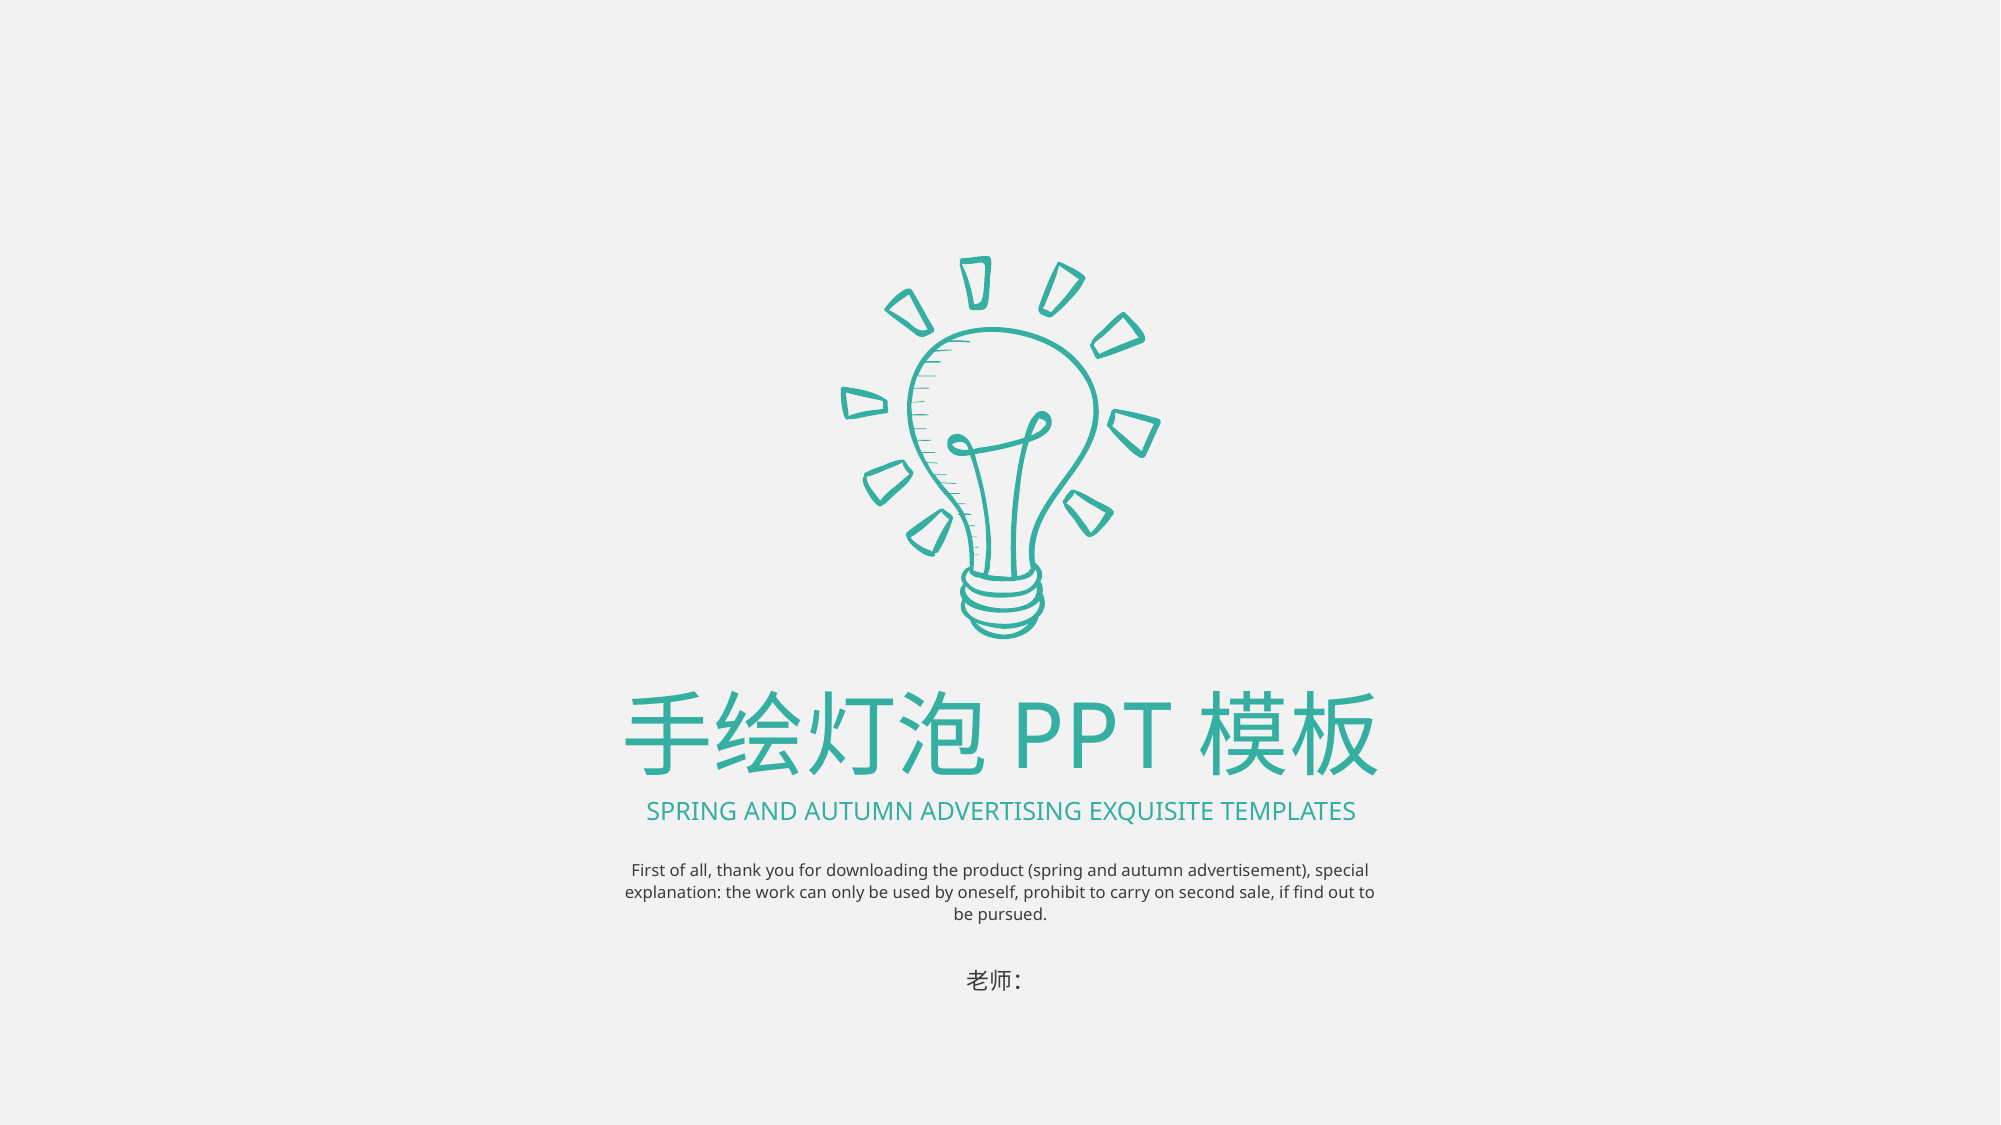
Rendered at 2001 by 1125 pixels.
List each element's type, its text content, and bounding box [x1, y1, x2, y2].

text_box 老师： [583, 959, 1420, 1002]
text_box 手绘灯泡PPT模板 [563, 669, 1440, 795]
text_box SPRING AND AUTUMN ADVERTISING EXQUISITE TEMPLATES [583, 787, 1420, 833]
text_box First of all, thank you for downloading the product (spring and autumn advertisement), special explanation: the work can only be used by oneself, prohibit to carry on second sale, if find out to be pursued. [606, 850, 1396, 932]
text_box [839, 255, 1162, 647]
